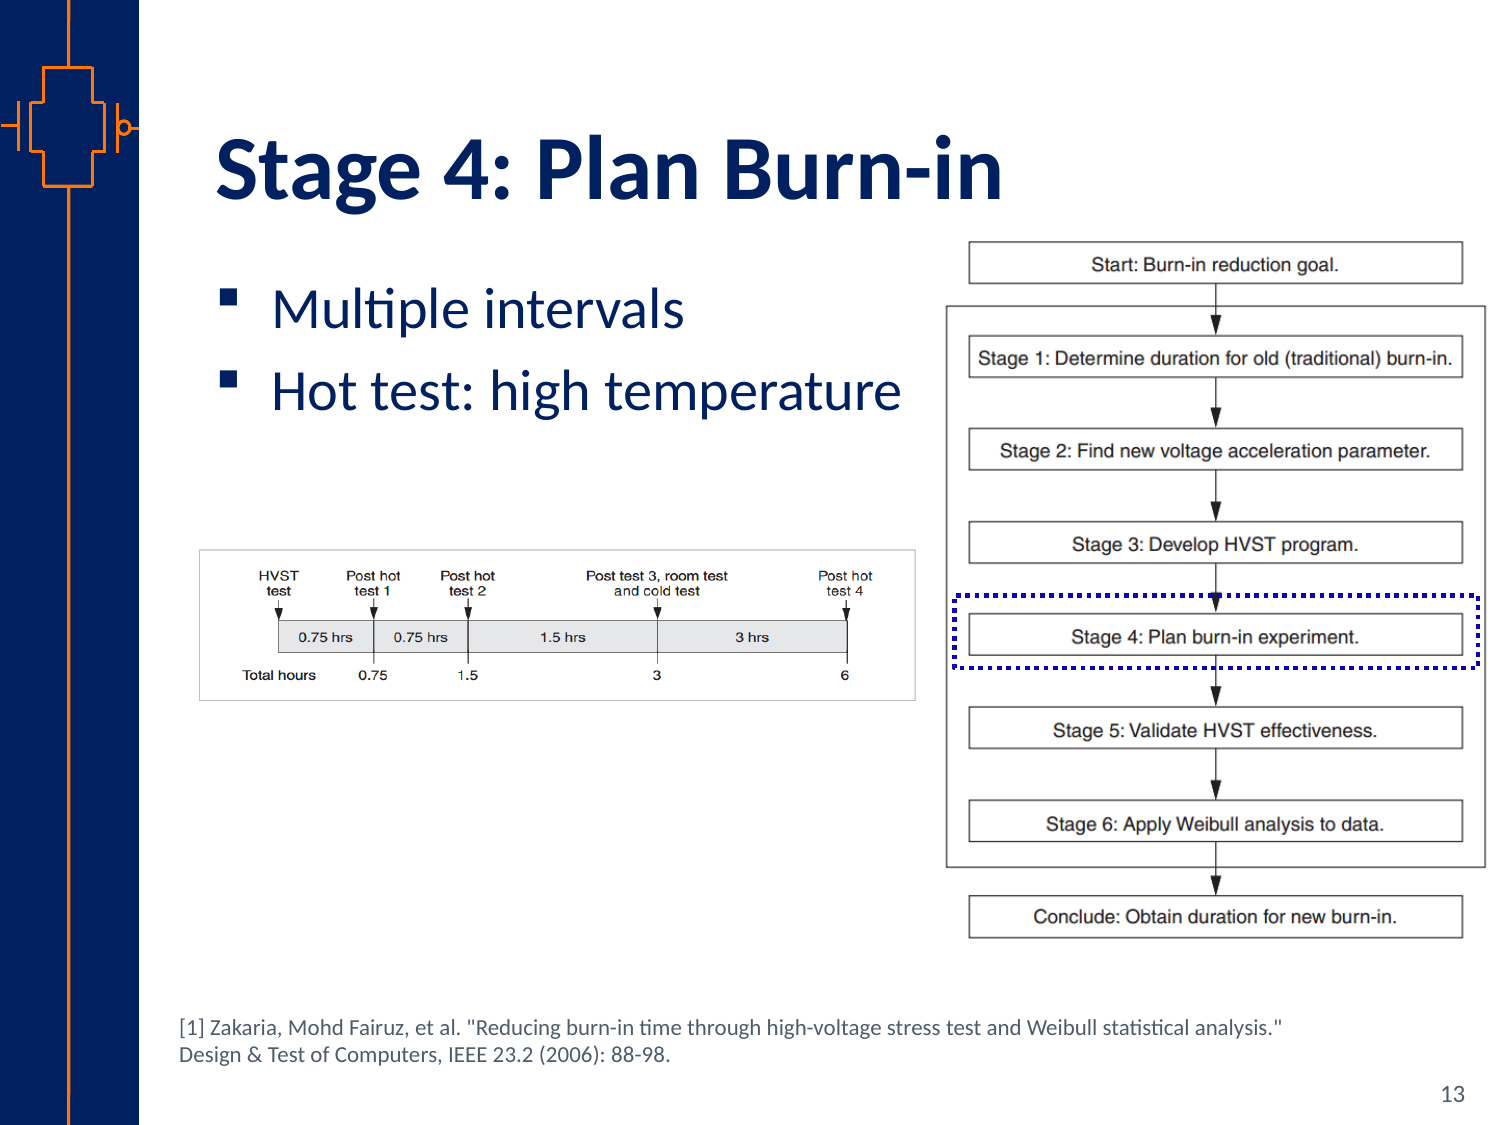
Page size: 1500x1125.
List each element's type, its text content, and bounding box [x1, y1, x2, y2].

title Stage 4: Plan Burn-in [200, 37, 1388, 225]
slide_number 13 [1425, 1062, 1488, 1123]
picture [932, 213, 1500, 968]
picture [193, 545, 922, 705]
list Multiple intervals Hot test: high temperature [200, 714, 1425, 988]
list Multiple intervals Hot test: high temperature [200, 262, 920, 543]
text_box [1] Zakaria, Mohd Fairuz, et al. "Reducing burn-in time through high-voltage stress test and Weibull statistical analysis." Design & Test of Computers, IEEE 23.2 (2006): 88-98. [164, 1005, 1305, 1075]
